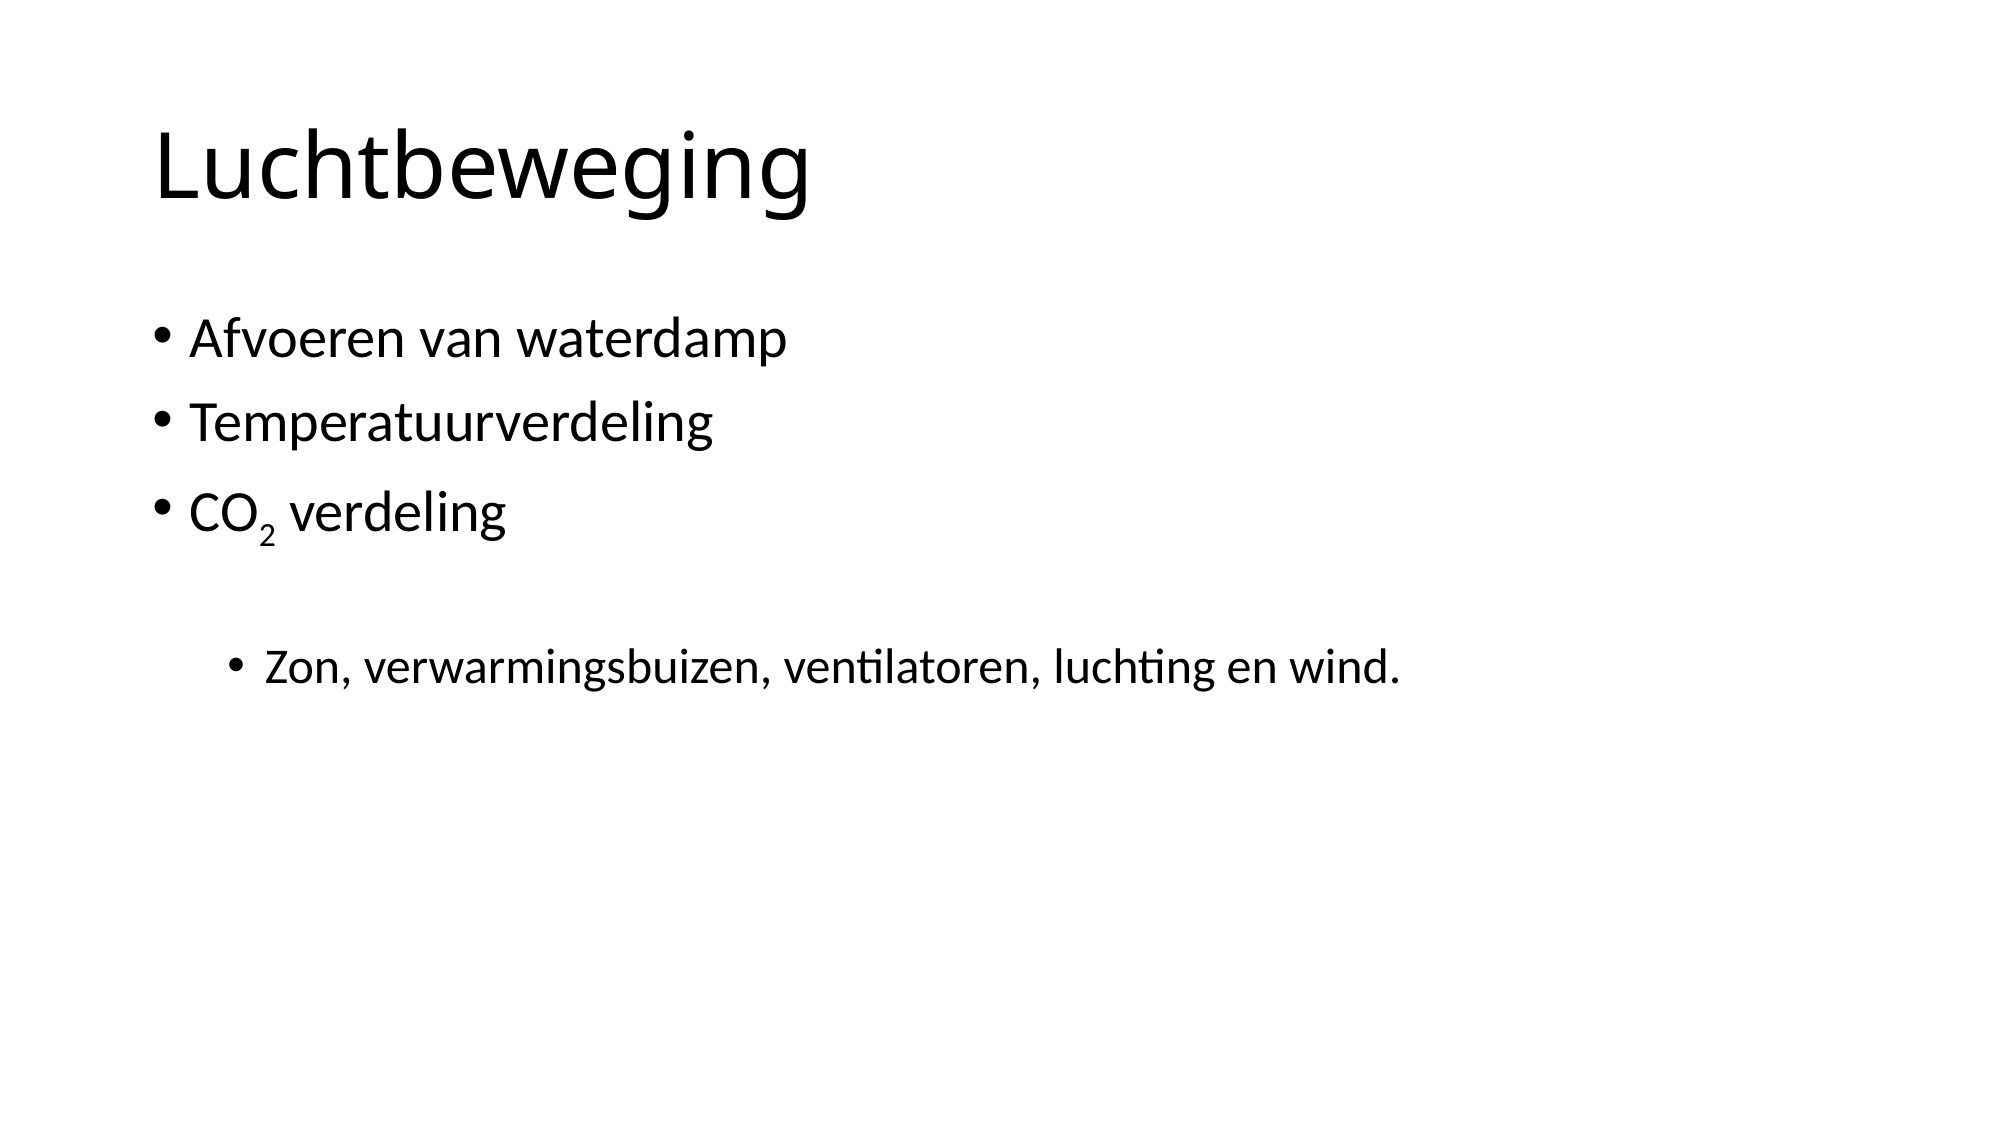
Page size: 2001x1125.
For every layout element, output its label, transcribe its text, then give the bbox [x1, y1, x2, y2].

list Afvoeren van waterdamp Temperatuurverdeling CO2 verdeling Zon, verwarmingsbuizen, ventilatoren, luchting en wind. [137, 299, 1863, 1014]
title Luchtbeweging [137, 59, 1863, 278]
